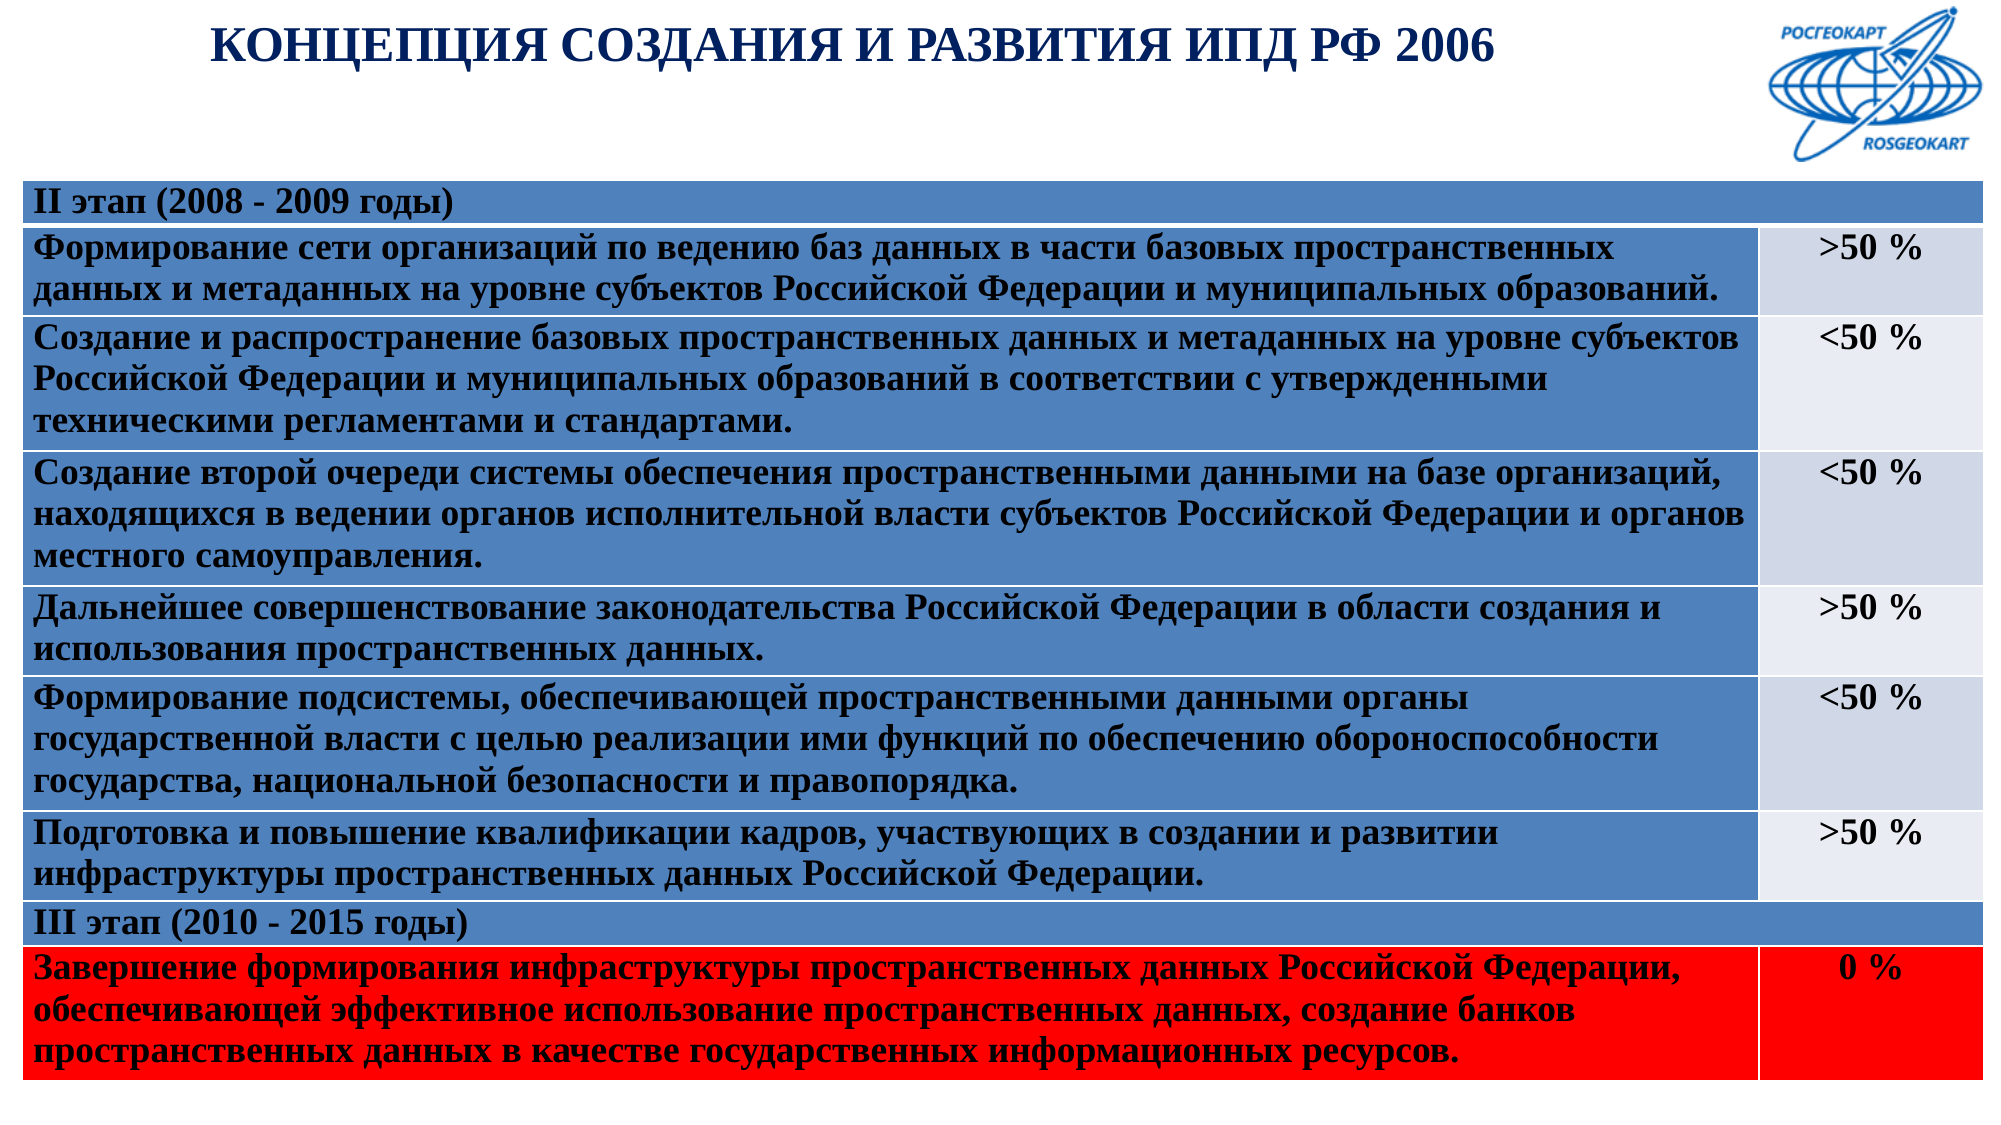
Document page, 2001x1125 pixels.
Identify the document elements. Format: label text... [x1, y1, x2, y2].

table_cell Создание второй очереди системы обеспечения пространственными данными на базе организаций, находящихся в ведении органов исполнительной власти субъектов Российской Федерации и органов местного самоуправления. [23, 452, 1758, 585]
table_cell Завершение формирования инфраструктуры пространственных данных Российской Федерации, обеспечивающей эффективное использование пространственных данных, создание банков пространственных данных в качестве государственных информационных ресурсов. [23, 947, 1758, 1080]
table_cell 0 % [1760, 947, 1983, 1080]
table_cell Подготовка и повышение квалификации кадров, участвующих в создании и развитии инфраструктуры пространственных данных Российской Федерации. [23, 812, 1758, 900]
picture [1757, 6, 1994, 162]
table_cell <50 % [1760, 677, 1983, 810]
table_cell >50 % [1760, 228, 1983, 315]
text_box КОНЦЕПЦИЯ СОЗДАНИЯ И РАЗВИТИЯ ИПД РФ 2006 [0, 3, 1707, 79]
table_cell <50 % [1760, 317, 1983, 450]
table_cell III этап (2010 - 2015 годы) [23, 902, 1983, 945]
table_cell <50 % [1760, 452, 1983, 585]
table_cell Формирование сети организаций по ведению баз данных в части базовых пространственных данных и метаданных на уровне субъектов Российской Федерации и муниципальных образований. [23, 228, 1758, 315]
table_cell Формирование подсистемы, обеспечивающей пространственными данными органы государственной власти с целью реализации ими функций по обеспечению обороноспособности государства, национальной безопасности и правопорядка. [23, 677, 1758, 810]
table_cell >50 % [1760, 587, 1983, 675]
table_header II этап (2008 - 2009 годы) [23, 181, 1983, 223]
table_cell Создание и распространение базовых пространственных данных и метаданных на уровне субъектов Российской Федерации и муниципальных образований в соответствии с утвержденными техническими регламентами и стандартами. [23, 317, 1758, 450]
table_cell Дальнейшее совершенствование законодательства Российской Федерации в области создания и использования пространственных данных. [23, 587, 1758, 675]
table_cell >50 % [1760, 812, 1983, 900]
